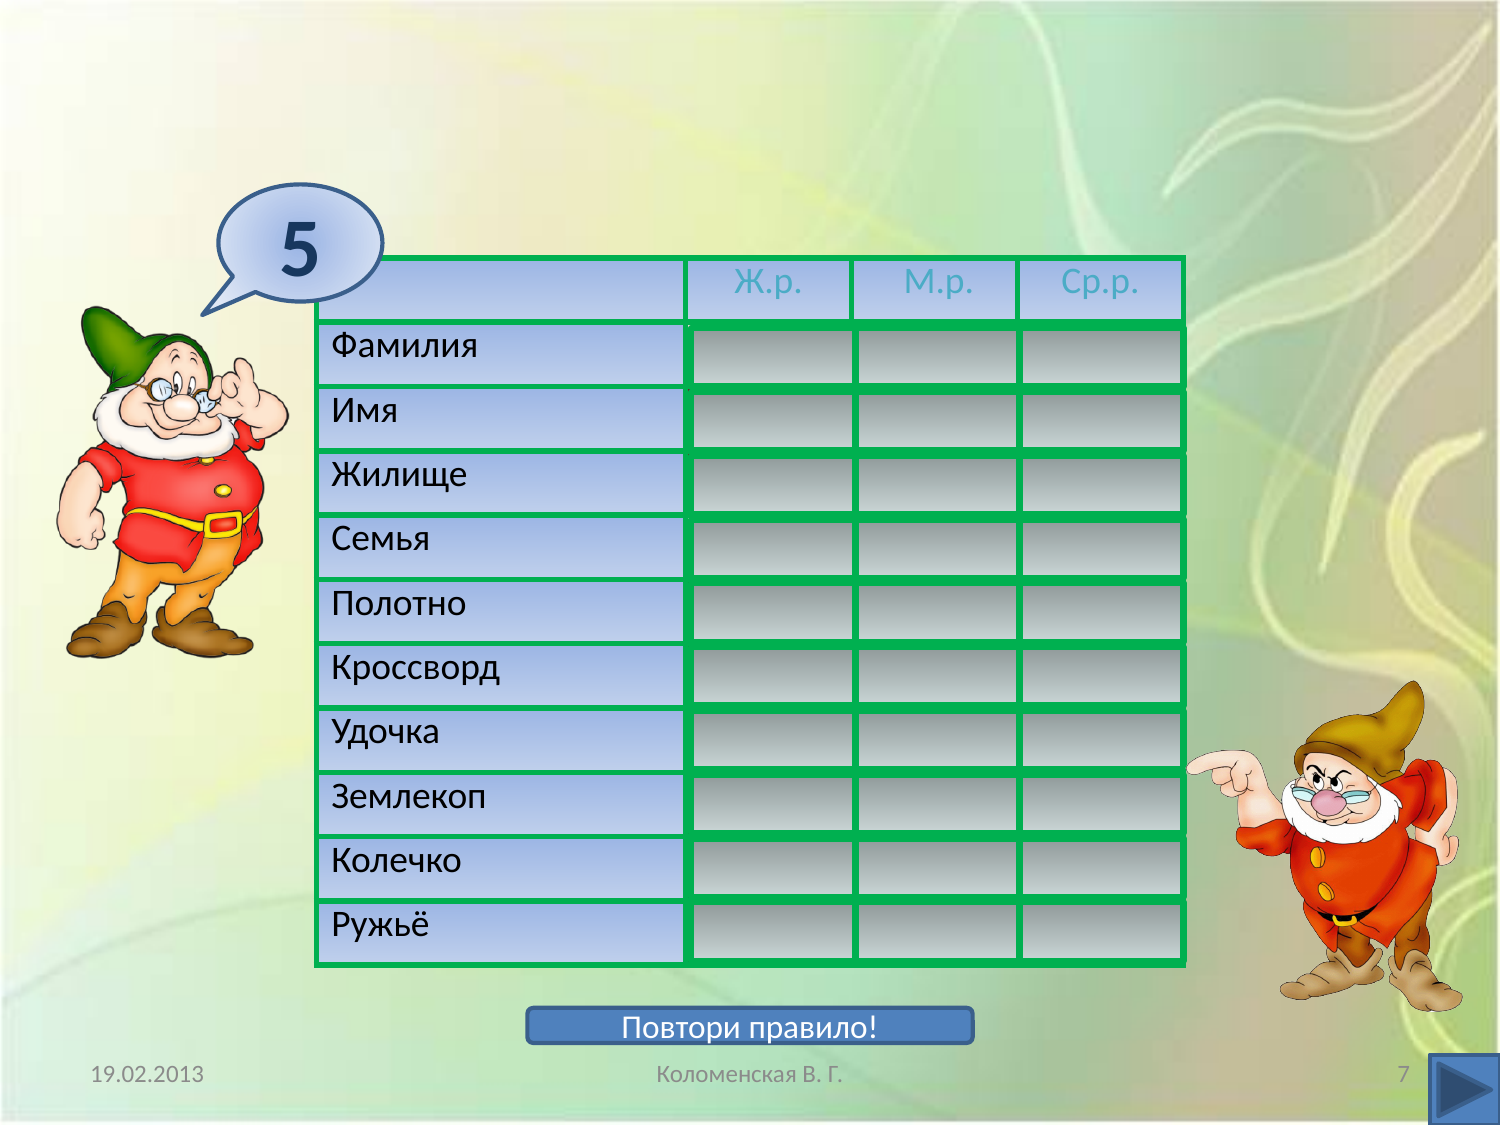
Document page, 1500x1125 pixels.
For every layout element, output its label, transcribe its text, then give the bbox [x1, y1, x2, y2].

text_box [857, 581, 1022, 644]
table_cell Кроссворд [319, 646, 683, 705]
text_box [857, 390, 1022, 453]
table_header [319, 261, 683, 319]
text_box [689, 709, 857, 772]
table_header Ж.р. [688, 261, 849, 319]
table_cell Полотно [319, 582, 683, 641]
text_box [1022, 517, 1186, 580]
text_box [857, 454, 1022, 516]
table_cell Удочка [319, 711, 683, 770]
text_box [1017, 836, 1180, 899]
table_cell Ружьё [319, 904, 683, 962]
picture [0, 0, 1500, 1125]
text_box [1022, 773, 1180, 835]
table_header Ср.р. [1020, 261, 1181, 319]
table_cell Семья [319, 518, 683, 577]
text_box [689, 326, 857, 389]
text_box [1022, 645, 1186, 708]
text_box [1022, 709, 1180, 772]
table_cell Жилище [319, 454, 683, 512]
text_box [857, 645, 1022, 708]
text_box [1022, 900, 1180, 963]
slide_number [75, 1042, 425, 1103]
text_box [689, 390, 857, 453]
text_box [1022, 581, 1186, 644]
text_box [857, 326, 1022, 389]
footer Коломенская В. Г. [512, 1042, 988, 1103]
text_box [689, 900, 853, 963]
text_box [689, 454, 857, 516]
text_box [1022, 454, 1186, 516]
text_box [1022, 390, 1186, 453]
text_box [853, 900, 1022, 963]
slide_number 7 [1074, 1042, 1425, 1103]
text_box [857, 773, 1022, 835]
text_box 5 [210, 182, 385, 304]
table_cell Имя [319, 389, 683, 448]
text_box [853, 836, 1017, 899]
text_box [689, 581, 857, 644]
text_box [1022, 326, 1186, 389]
text_box [857, 517, 1022, 580]
text_box [689, 773, 857, 835]
text_box [689, 645, 857, 708]
text_box Повтори правило! [525, 1005, 975, 1046]
text_box [689, 517, 857, 580]
table_cell Фамилия [319, 325, 683, 384]
text_box [1428, 1053, 1500, 1125]
table_cell Землекоп [319, 775, 683, 834]
text_box [857, 709, 1022, 772]
table_cell Колечко [319, 839, 683, 898]
table_header М.р. [854, 261, 1015, 319]
text_box [689, 836, 853, 899]
